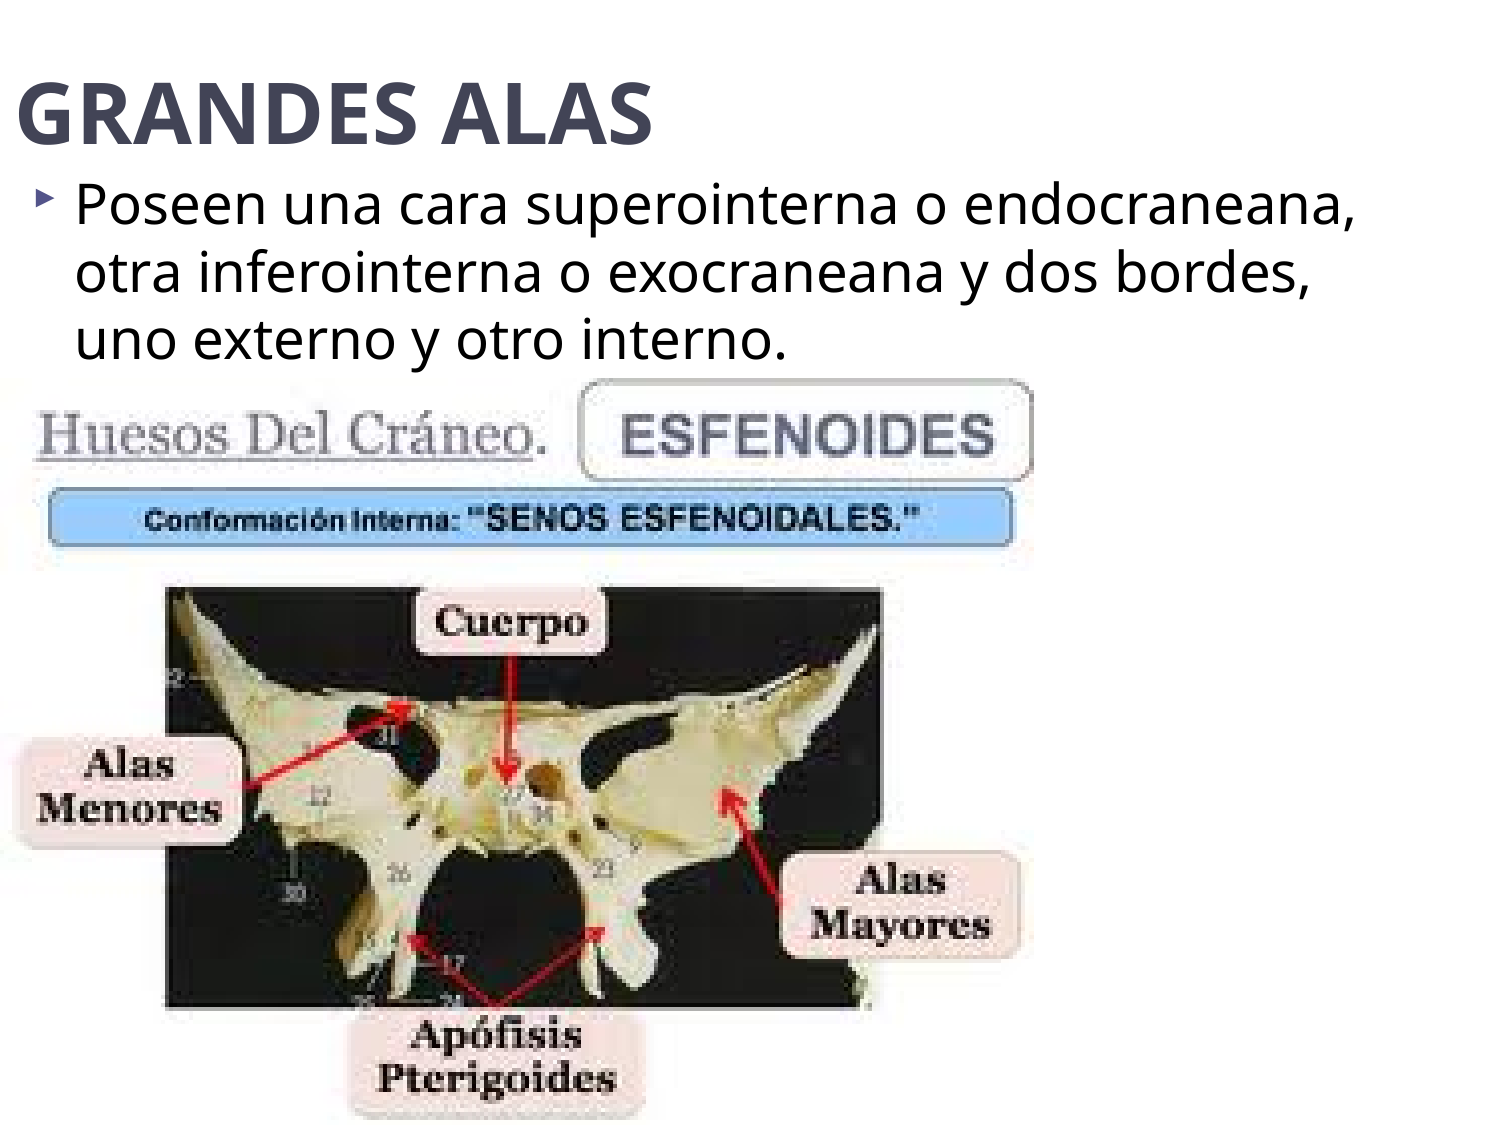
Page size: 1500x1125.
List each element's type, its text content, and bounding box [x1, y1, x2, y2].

list Poseen una cara superointerna o endocraneana, otra inferointerna o exocraneana y dos bordes, uno externo y otro interno. [0, 220, 1425, 986]
picture [0, 377, 1034, 1125]
title GRANDES ALAS [0, 0, 1500, 220]
